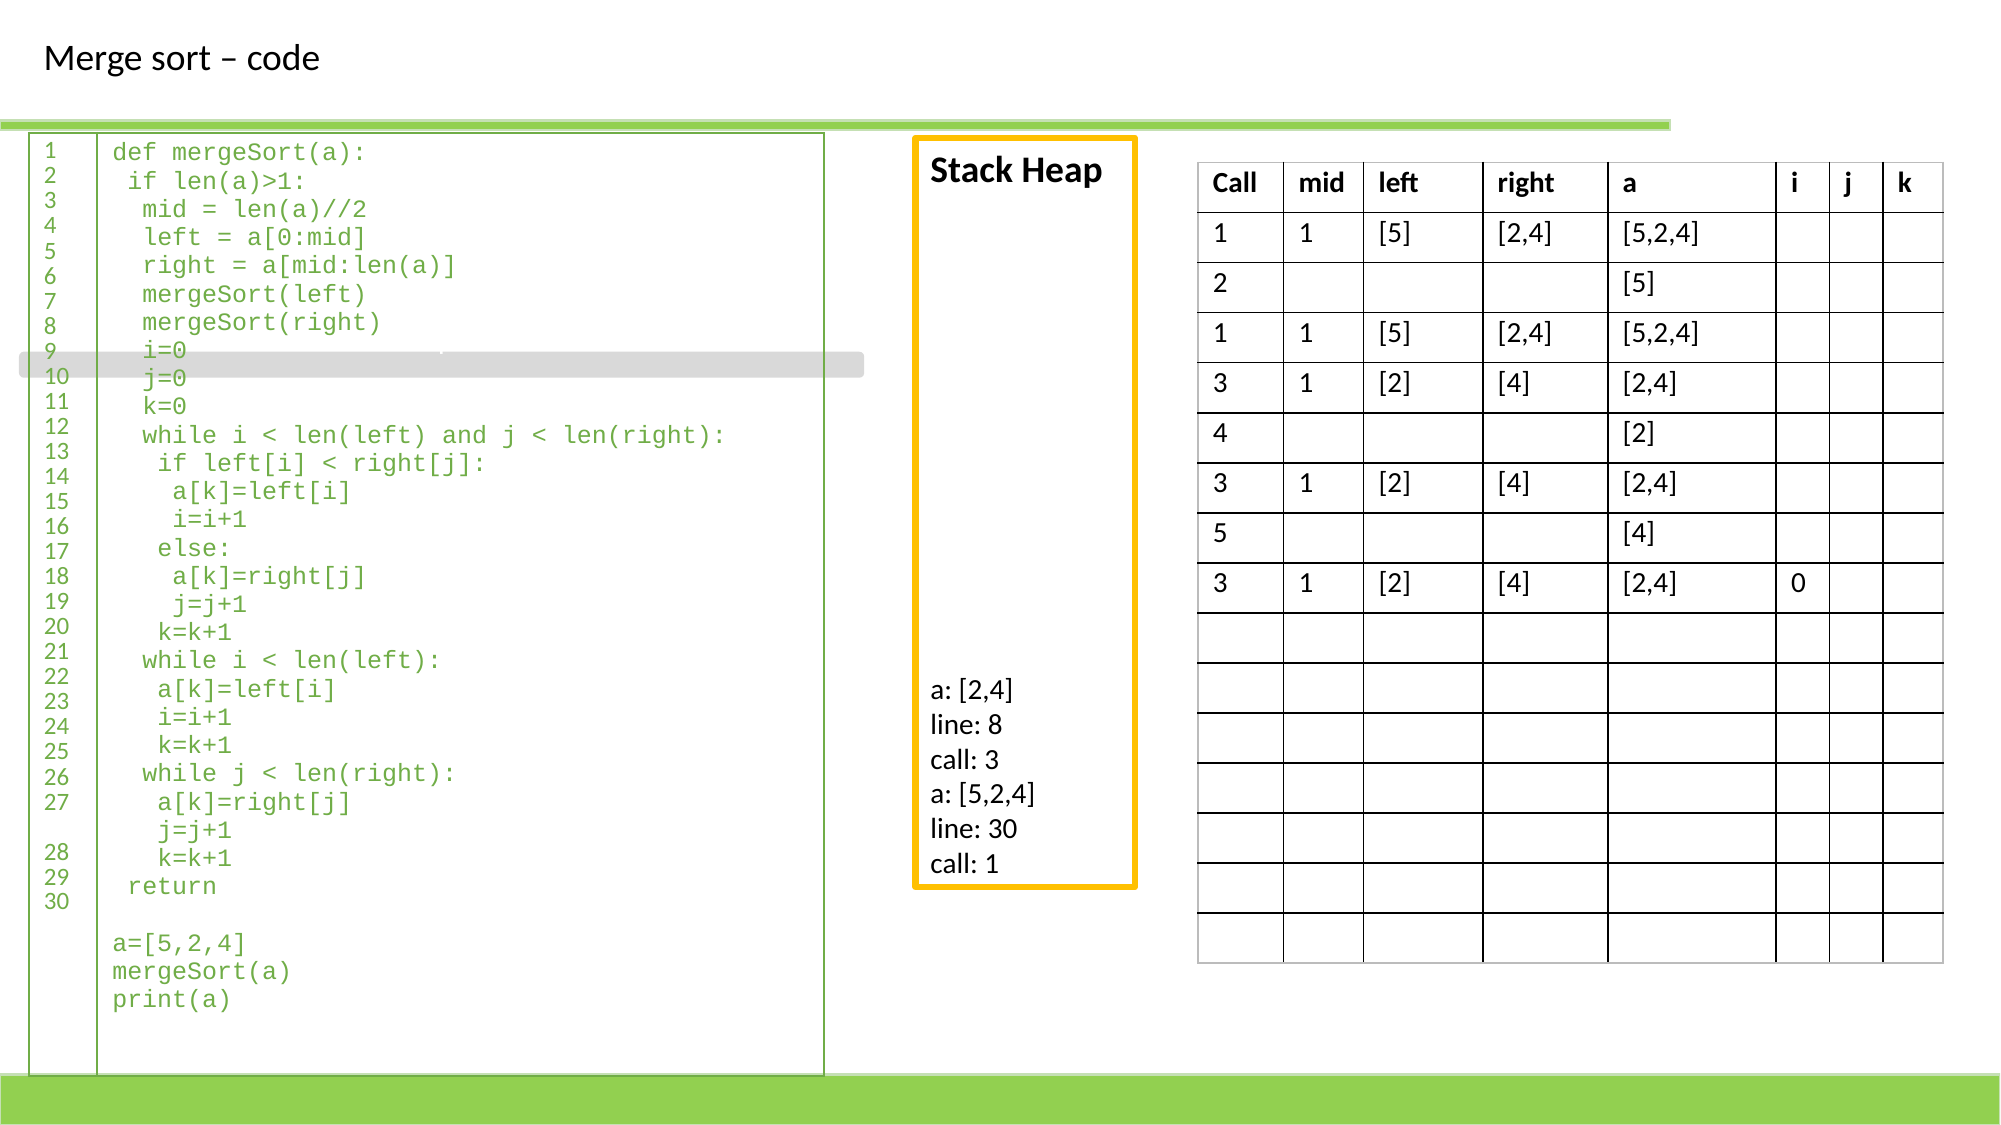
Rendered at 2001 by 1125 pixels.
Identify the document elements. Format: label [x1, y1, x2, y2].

table_cell [1364, 914, 1482, 962]
table_cell [1484, 414, 1607, 462]
table_cell [1830, 213, 1882, 262]
table_cell [1284, 814, 1363, 862]
table_cell [1609, 714, 1775, 762]
table_cell [1364, 514, 1482, 562]
table_cell [1364, 363, 1482, 412]
table_cell [1884, 313, 1942, 362]
table_cell [1484, 914, 1607, 962]
table_cell [1284, 464, 1363, 512]
table_cell [1609, 414, 1775, 462]
table_cell [1884, 914, 1942, 962]
table_cell [1777, 263, 1829, 312]
table_cell [1777, 414, 1829, 462]
table_cell [1884, 564, 1942, 612]
table_cell [1199, 313, 1283, 362]
table_cell [1609, 864, 1775, 912]
table_cell [1609, 363, 1775, 412]
table_cell [1830, 414, 1882, 462]
table_header [1830, 163, 1882, 212]
table_cell [1609, 614, 1775, 662]
table_cell [1830, 464, 1882, 512]
table_cell [1830, 814, 1882, 862]
table_cell [1284, 414, 1363, 462]
table_cell [1364, 564, 1482, 612]
table_cell [1199, 814, 1283, 862]
table_cell [1284, 764, 1363, 812]
table_cell [1484, 464, 1607, 512]
table_cell [1830, 714, 1882, 762]
table_cell [1484, 213, 1607, 262]
table_cell [1484, 664, 1607, 712]
table_cell [1830, 564, 1882, 612]
table_header [1609, 163, 1775, 212]
table_cell [1364, 714, 1482, 762]
table_cell [1830, 864, 1882, 912]
table_cell [1830, 614, 1882, 662]
table_cell [1199, 213, 1283, 262]
table_cell [1199, 614, 1283, 662]
table_cell [1364, 263, 1482, 312]
table_cell [1830, 764, 1882, 812]
table_cell [1284, 313, 1363, 362]
table_cell [1777, 614, 1829, 662]
table_cell [1484, 313, 1607, 362]
table_cell [1777, 814, 1829, 862]
table_cell [1777, 864, 1829, 912]
table_cell [1884, 864, 1942, 912]
table_cell [1884, 764, 1942, 812]
table_cell [1830, 313, 1882, 362]
table_cell [1199, 664, 1283, 712]
table_cell [1484, 263, 1607, 312]
table_header [1884, 163, 1942, 212]
table_cell [1484, 764, 1607, 812]
table_cell [1884, 464, 1942, 512]
table_cell [1284, 263, 1363, 312]
table_cell [1609, 263, 1775, 312]
table_header [98, 134, 823, 1075]
table_cell [1199, 414, 1283, 462]
table_cell [1884, 514, 1942, 562]
table_cell [1484, 614, 1607, 662]
table_cell [1884, 614, 1942, 662]
table_cell [1484, 864, 1607, 912]
table_cell [1284, 714, 1363, 762]
table_cell [1484, 714, 1607, 762]
table_cell [1777, 464, 1829, 512]
table_cell [1284, 614, 1363, 662]
table_cell [1199, 864, 1283, 912]
table_cell [1777, 664, 1829, 712]
table_cell [1609, 313, 1775, 362]
table_cell [1884, 814, 1942, 862]
table_cell [1609, 764, 1775, 812]
table_cell [1777, 213, 1829, 262]
text_box [915, 137, 1135, 888]
table_cell [1484, 814, 1607, 862]
table_cell [1609, 464, 1775, 512]
table_cell [1364, 864, 1482, 912]
table_cell [1884, 363, 1942, 412]
table_cell [1777, 363, 1829, 412]
table_cell [1777, 714, 1829, 762]
table_cell [1284, 363, 1363, 412]
table_cell [1364, 464, 1482, 512]
table_cell [1830, 664, 1882, 712]
table_cell [1830, 914, 1882, 962]
table_cell [1284, 914, 1363, 962]
table_cell [1609, 664, 1775, 712]
table_header [1484, 163, 1607, 212]
table_cell [1777, 313, 1829, 362]
table_cell [1199, 564, 1283, 612]
table_header [1777, 163, 1829, 212]
table_cell [1284, 864, 1363, 912]
table_cell [1884, 714, 1942, 762]
table_cell [1364, 764, 1482, 812]
table_cell [1777, 564, 1829, 612]
text_box [28, 25, 1072, 86]
table_cell [1609, 914, 1775, 962]
table_cell [1484, 514, 1607, 562]
table_header [1284, 163, 1363, 212]
table_cell [1830, 514, 1882, 562]
table_cell [1364, 614, 1482, 662]
table_cell [1884, 664, 1942, 712]
table_cell [1830, 263, 1882, 312]
table_cell [1884, 414, 1942, 462]
table_header [1199, 163, 1283, 212]
table_cell [1199, 514, 1283, 562]
table_cell [1284, 564, 1363, 612]
table_cell [1484, 363, 1607, 412]
table_cell [1777, 914, 1829, 962]
table_cell [1484, 564, 1607, 612]
table_header [1364, 163, 1482, 212]
table_cell [1609, 213, 1775, 262]
table_cell [1199, 714, 1283, 762]
table_cell [1199, 363, 1283, 412]
table_cell [1609, 814, 1775, 862]
table_cell [1609, 564, 1775, 612]
table_header [30, 134, 96, 1075]
table_cell [1364, 814, 1482, 862]
text_box [18, 351, 28, 378]
table_cell [1199, 764, 1283, 812]
table_cell [1364, 213, 1482, 262]
table_cell [1884, 263, 1942, 312]
table_cell [1199, 914, 1283, 962]
table_cell [1777, 764, 1829, 812]
table_cell [1884, 213, 1942, 262]
table_cell [1284, 514, 1363, 562]
table_cell [1609, 514, 1775, 562]
table_cell [1364, 664, 1482, 712]
table_cell [1364, 313, 1482, 362]
table_cell [1777, 514, 1829, 562]
table_cell [1364, 414, 1482, 462]
table_cell [1199, 263, 1283, 312]
table_cell [1830, 363, 1882, 412]
table_cell [1284, 664, 1363, 712]
text_box [825, 351, 865, 378]
table_cell [1199, 464, 1283, 512]
table_cell [1284, 213, 1363, 262]
